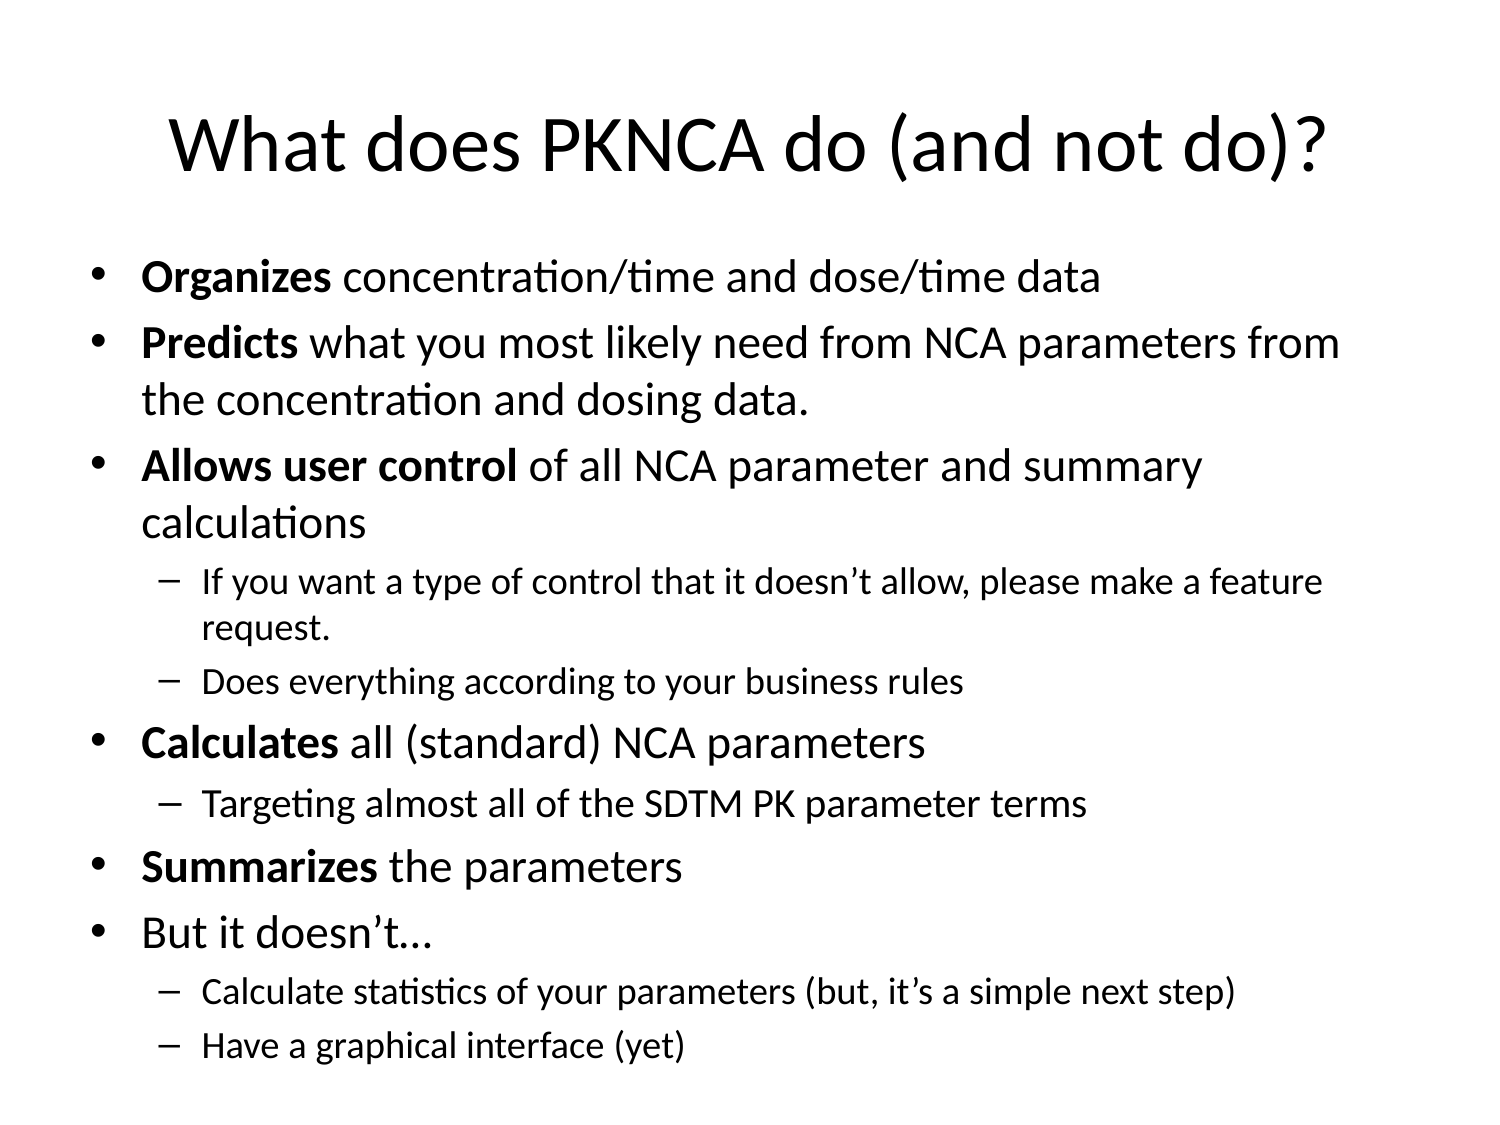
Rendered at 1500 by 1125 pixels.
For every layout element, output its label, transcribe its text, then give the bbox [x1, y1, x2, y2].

title What does PKNCA do (and not do)? [75, 45, 1425, 233]
list Organizes concentration/time and dose/time data Predicts what you most likely need from NCA parameters from the concentration and dosing data. Allows user control of all NCA parameter and summary calculations If you want a type of control that it doesn’t allow, please make a feature request. Does everything according to your business rules Calculates all (standard) NCA parameters Targeting almost all of the SDTM PK parameter terms Summarizes the parameters But it doesn’t… Calculate statistics of your parameters (but, it’s a simple next step) Have a graphical interface (yet) [75, 237, 1425, 1075]
